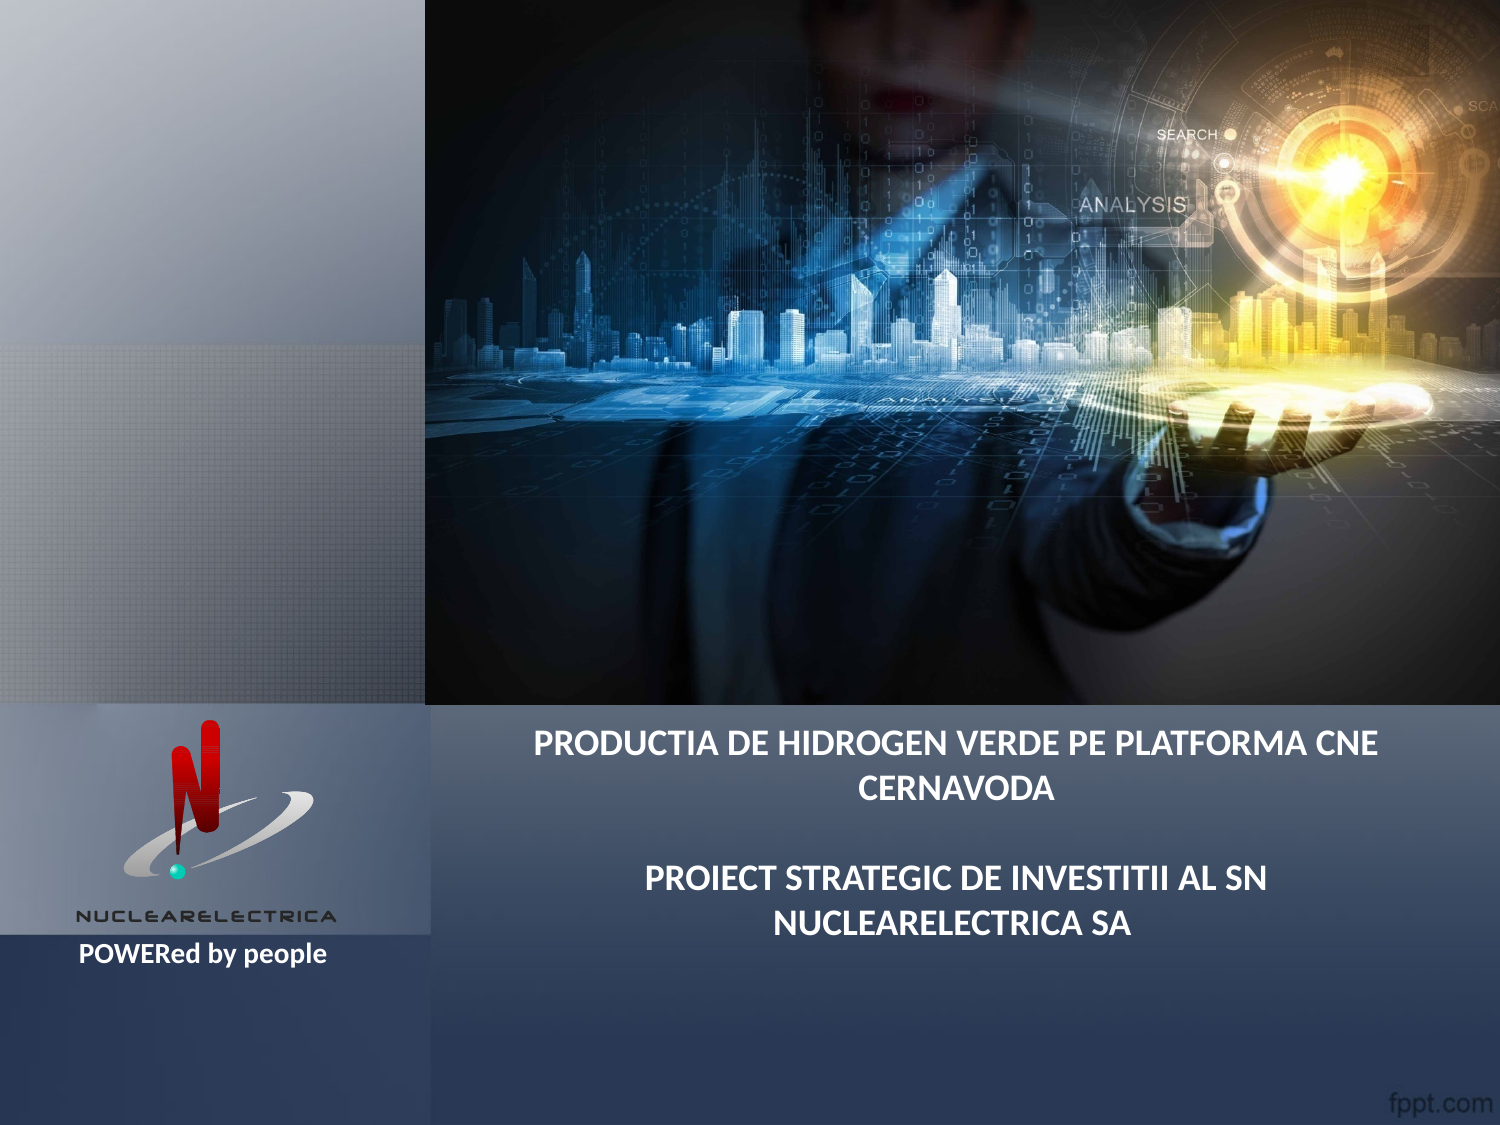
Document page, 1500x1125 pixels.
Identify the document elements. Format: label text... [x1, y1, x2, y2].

text_box [490, 869, 1140, 952]
text_box POWERed by people [64, 926, 349, 977]
title PRODUCTIA DE HIDROGEN VERDE PE PLATFORMA CNE CERNAVODA PROIECT STRATEGIC DE INVESTITII AL SN NUCLEARELECTRICA SA [490, 751, 1424, 1029]
picture [0, 0, 1500, 1125]
